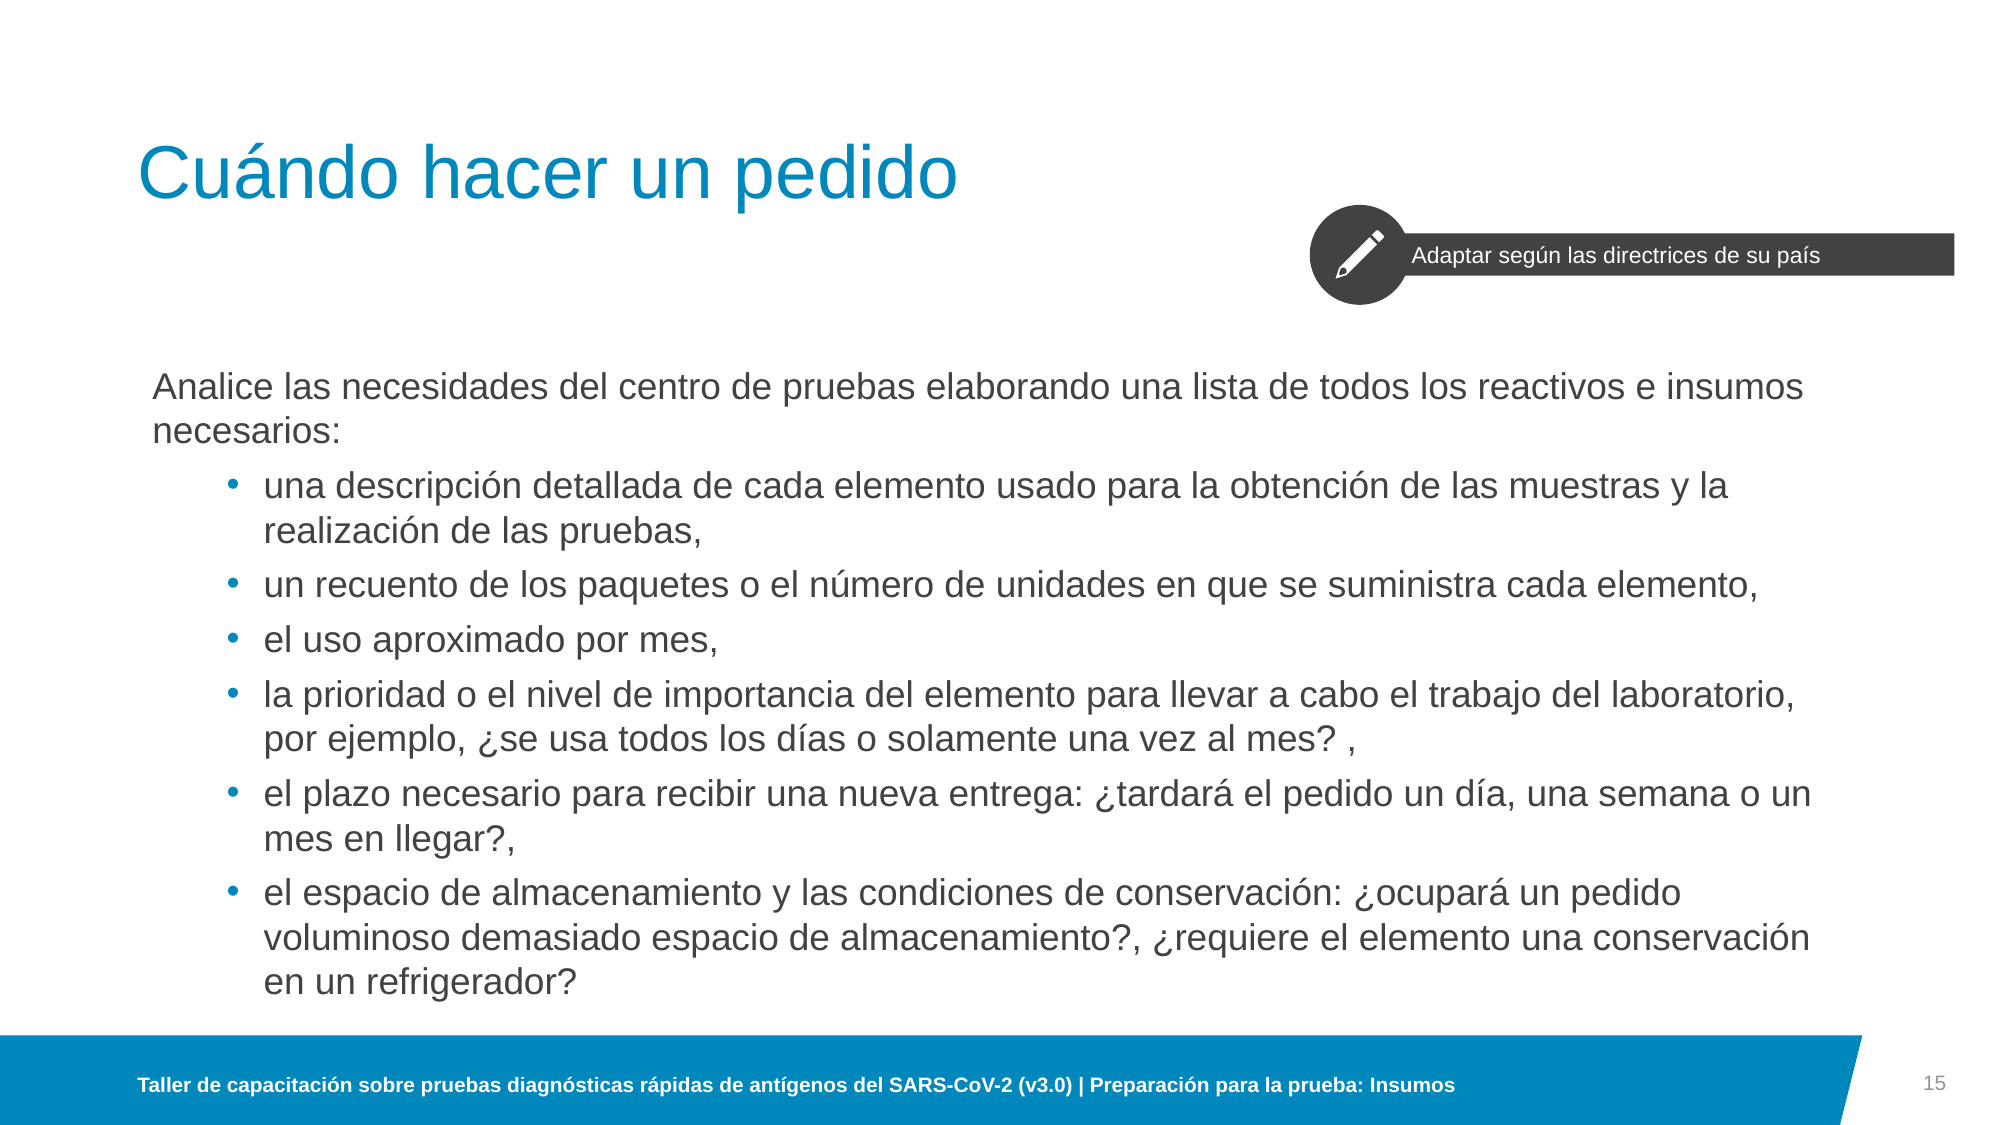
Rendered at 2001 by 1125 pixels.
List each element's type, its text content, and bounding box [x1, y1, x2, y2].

list Analice las necesidades del centro de pruebas elaborando una lista de todos los reactivos e insumos necesarios: una descripción detallada de cada elemento usado para la obtención de las muestras y la realización de las pruebas, un recuento de los paquetes o el número de unidades en que se suministra cada elemento, el uso aproximado por mes, la prioridad o el nivel de importancia del elemento para llevar a cabo el trabajo del laboratorio, por ejemplo, ¿se usa todos los días o solamente una vez al mes? , el plazo necesario para recibir una nueva entrega: ¿tardará el pedido un día, una semana o un mes en llegar?, el espacio de almacenamiento y las condiciones de conservación: ¿ocupará un pedido voluminoso demasiado espacio de almacenamiento?, ¿requiere el elemento una conservación en un refrigerador? [137, 284, 1863, 1014]
footer Taller de capacitación sobre pruebas diagnósticas rápidas de antígenos del SARS-CoV-2 (v3.0) | Preparación para la prueba: Insumos [137, 1042, 1491, 1125]
title Cuándo hacer un pedido [137, 59, 1863, 215]
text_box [1310, 205, 1955, 304]
slide_number 15 [1862, 1035, 1947, 1125]
